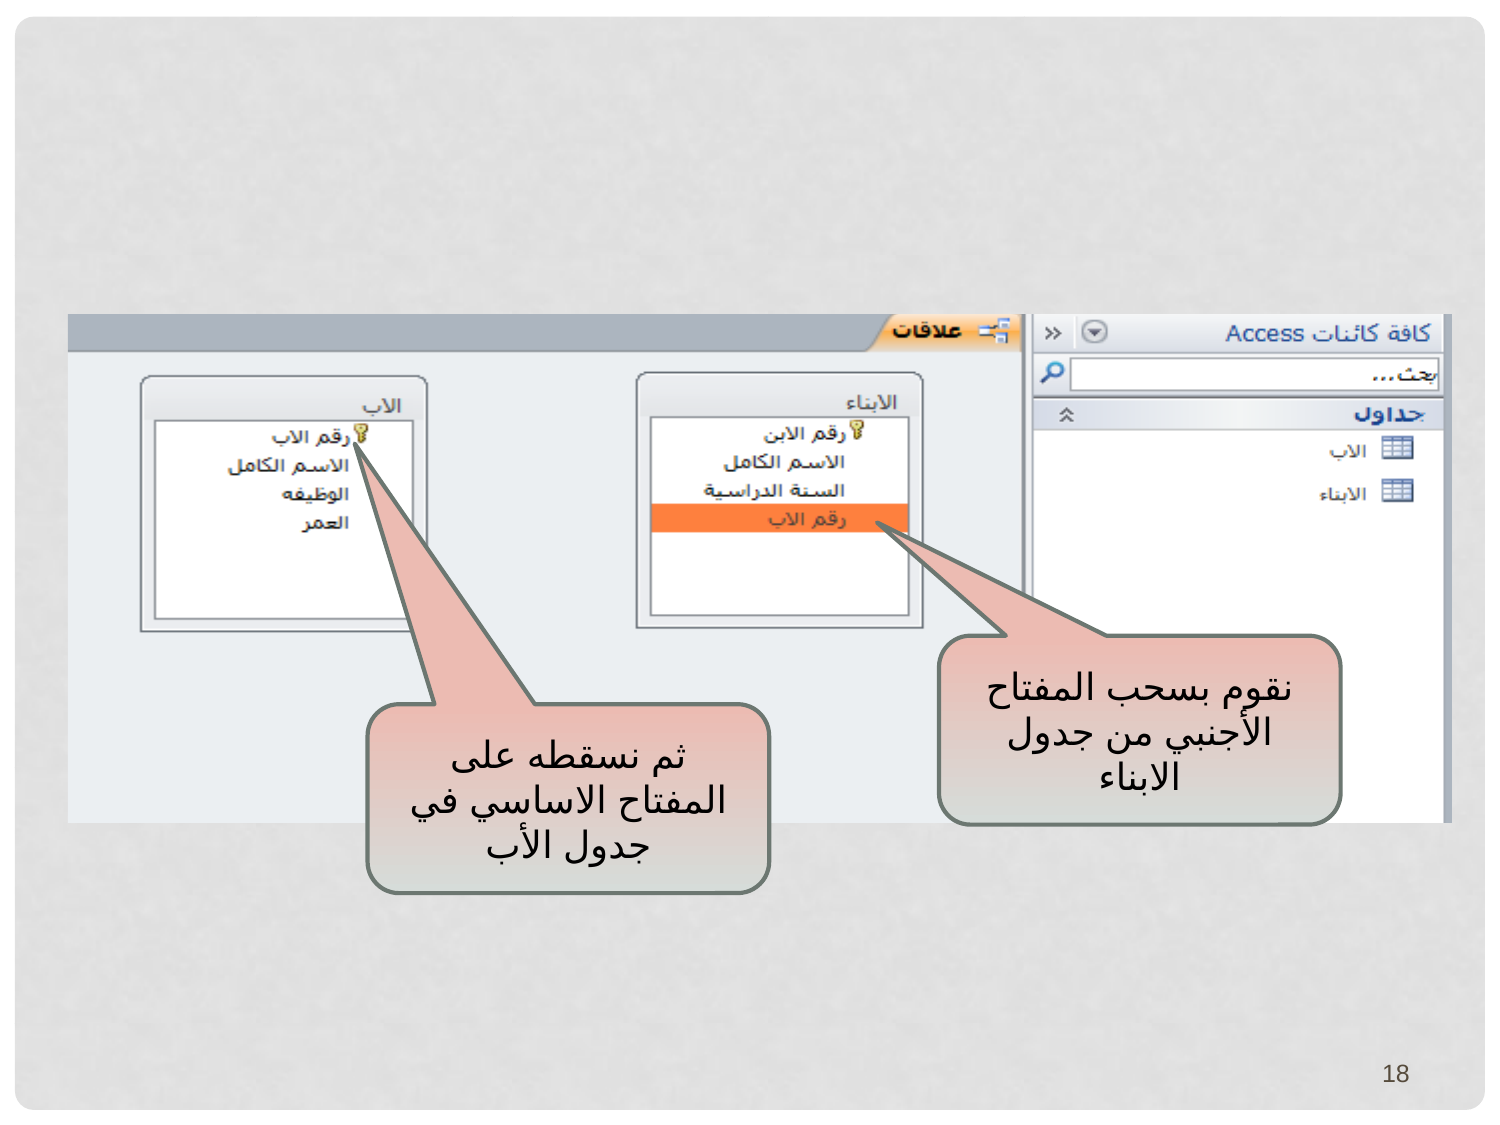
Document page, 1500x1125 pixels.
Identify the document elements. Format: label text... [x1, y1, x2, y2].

picture [67, 314, 1471, 823]
text_box نقوم بسحب المفتاح الأجنبي من جدول الابناء [955, 823, 1325, 827]
text_box ثم نسقطه على المفتاح الاساسي في جدول الأب [365, 823, 772, 896]
slide_number 18 [1074, 1042, 1425, 1103]
